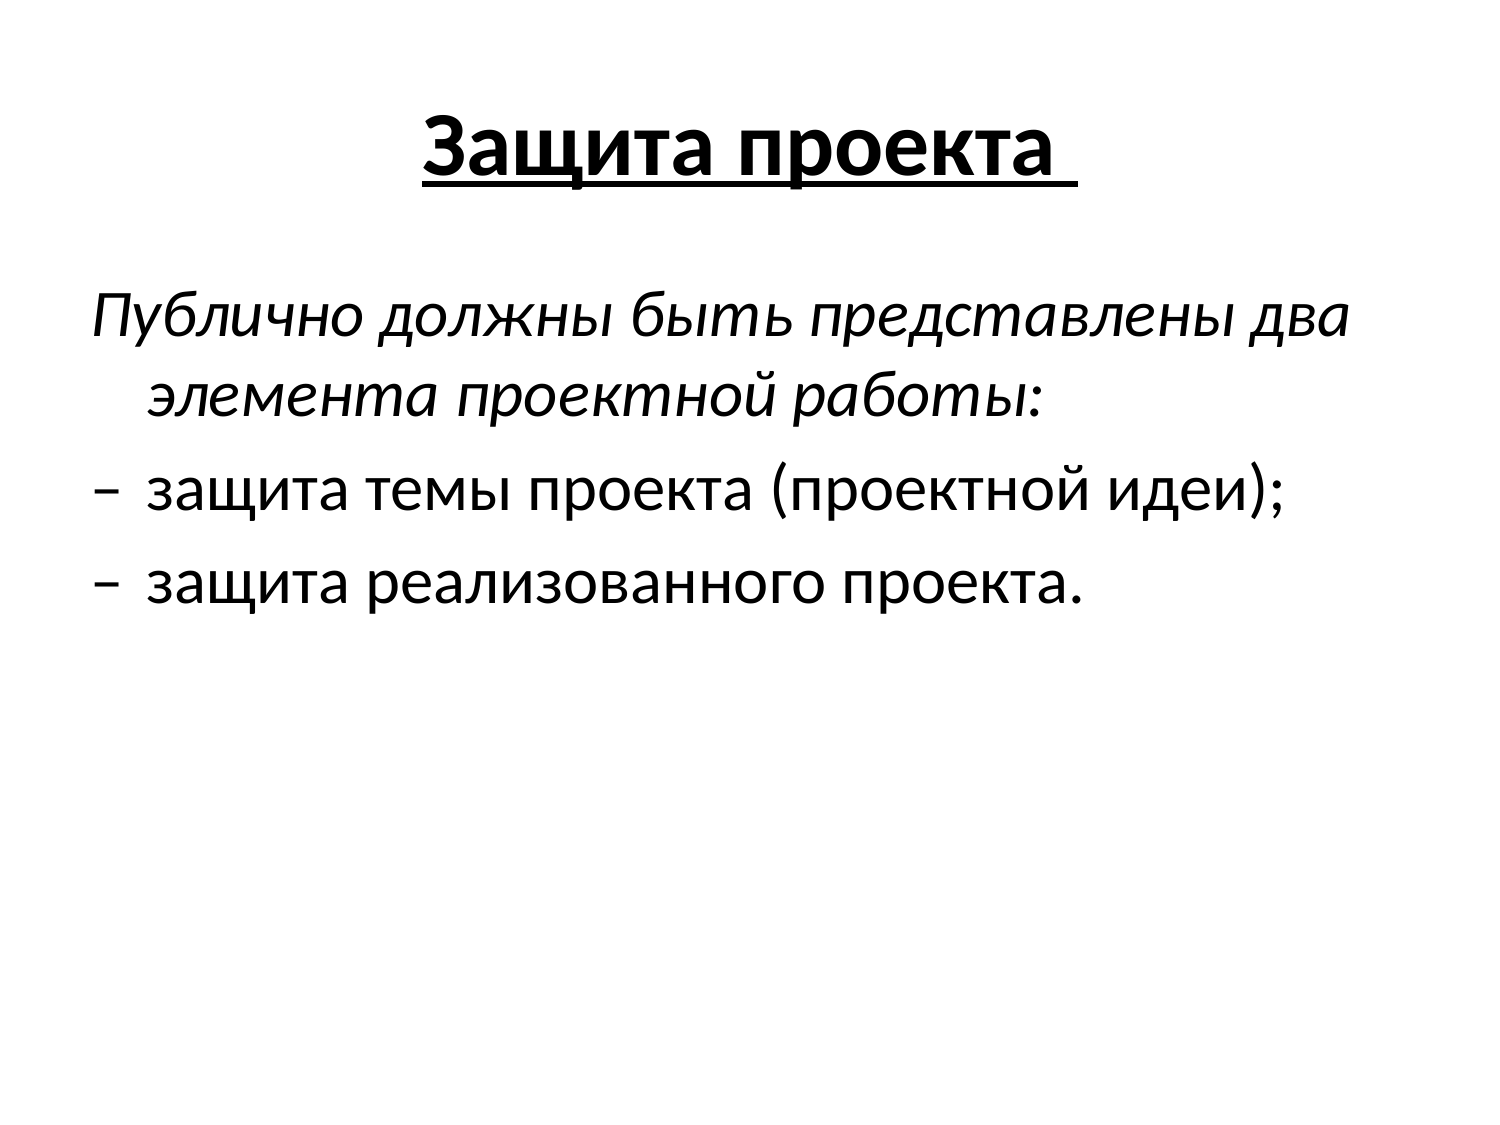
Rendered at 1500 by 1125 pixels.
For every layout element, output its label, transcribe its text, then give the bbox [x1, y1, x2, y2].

list Публично должны быть представлены два элемента проектной работы: – защита темы проекта (проектной идеи); – защита реализованного проекта. [75, 262, 1425, 1005]
title Защита проекта [75, 45, 1425, 233]
